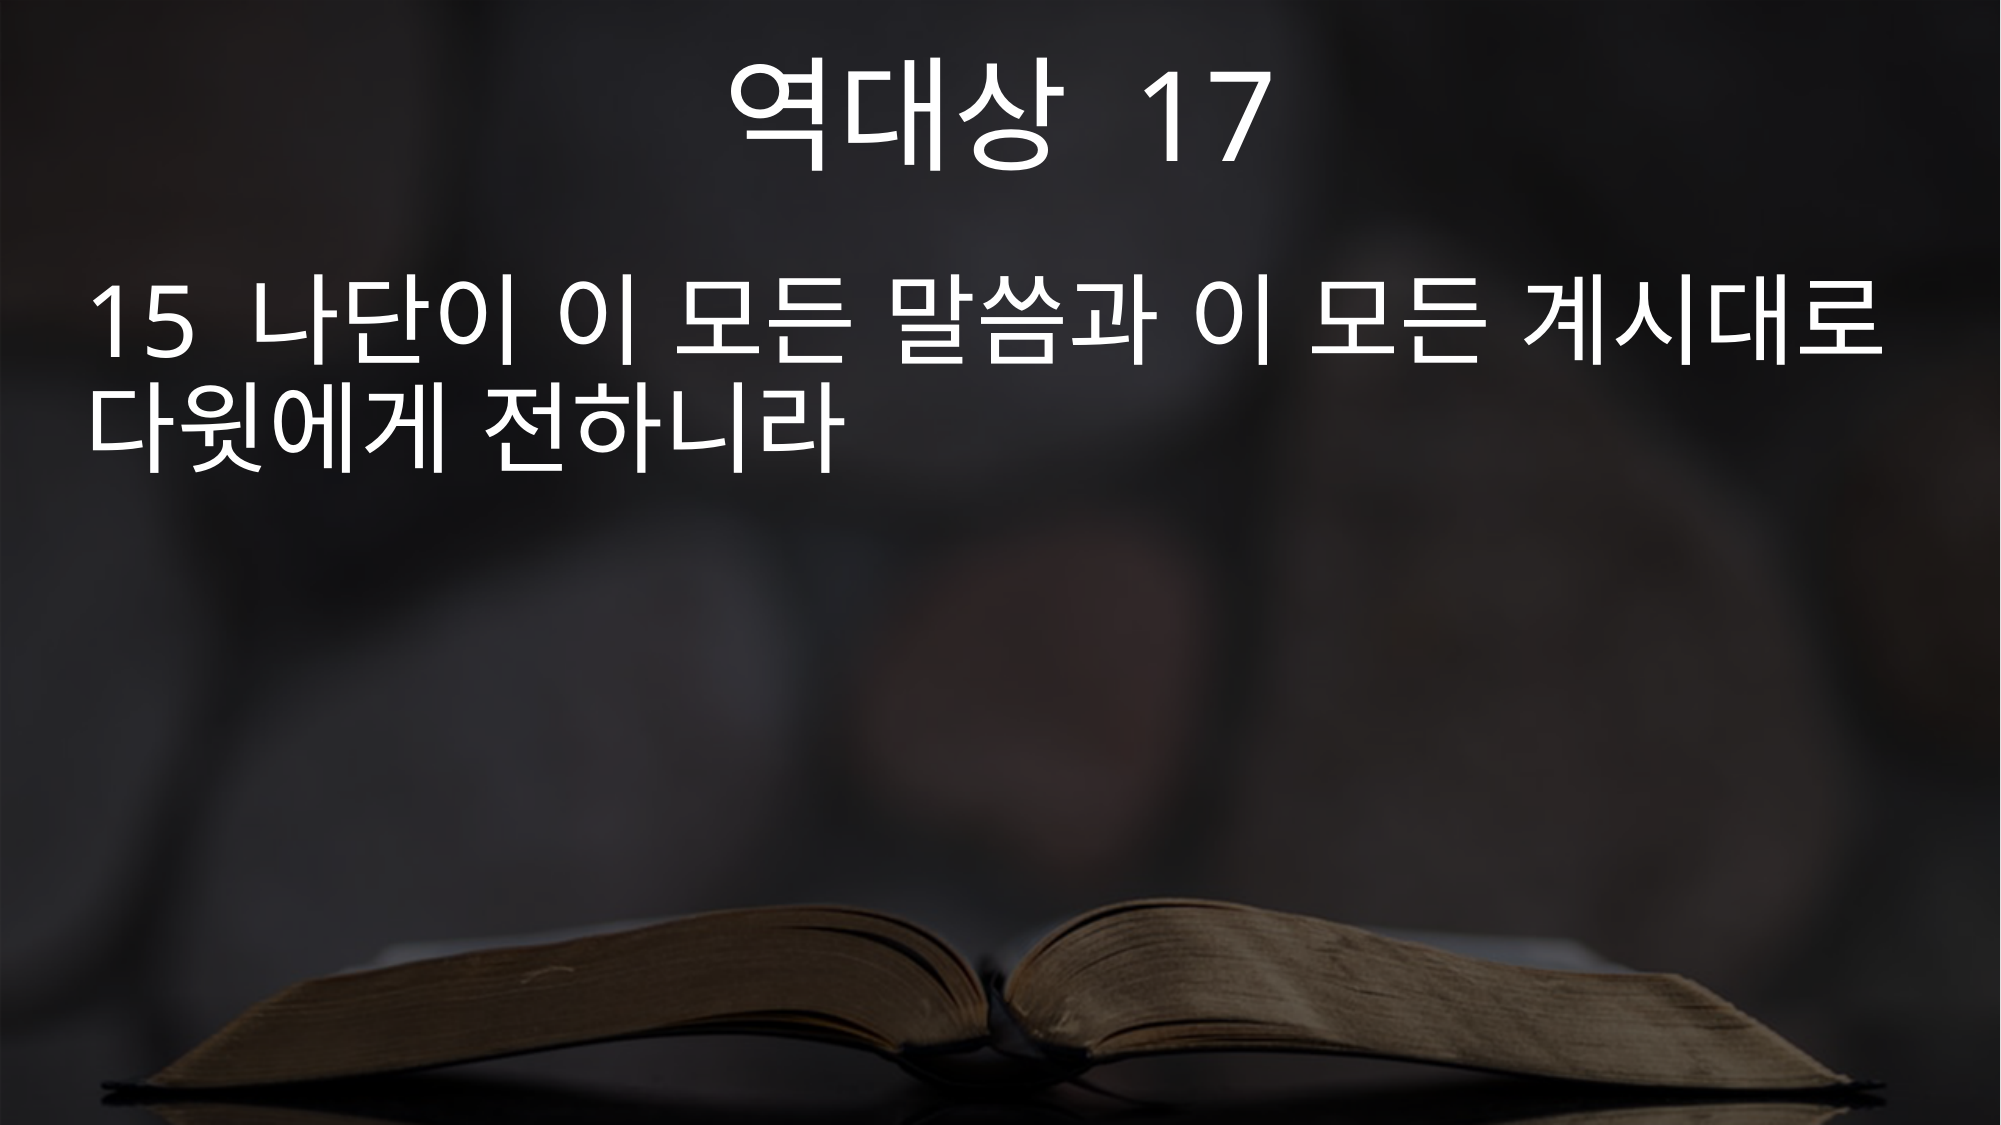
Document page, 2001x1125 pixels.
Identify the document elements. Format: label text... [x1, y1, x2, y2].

list 15 나단이 이 모든 말씀과 이 모든 계시대로 다윗에게 전하니라 [69, 263, 1953, 423]
footer 역대상 17 [0, 32, 2000, 192]
picture [0, 0, 2001, 1125]
